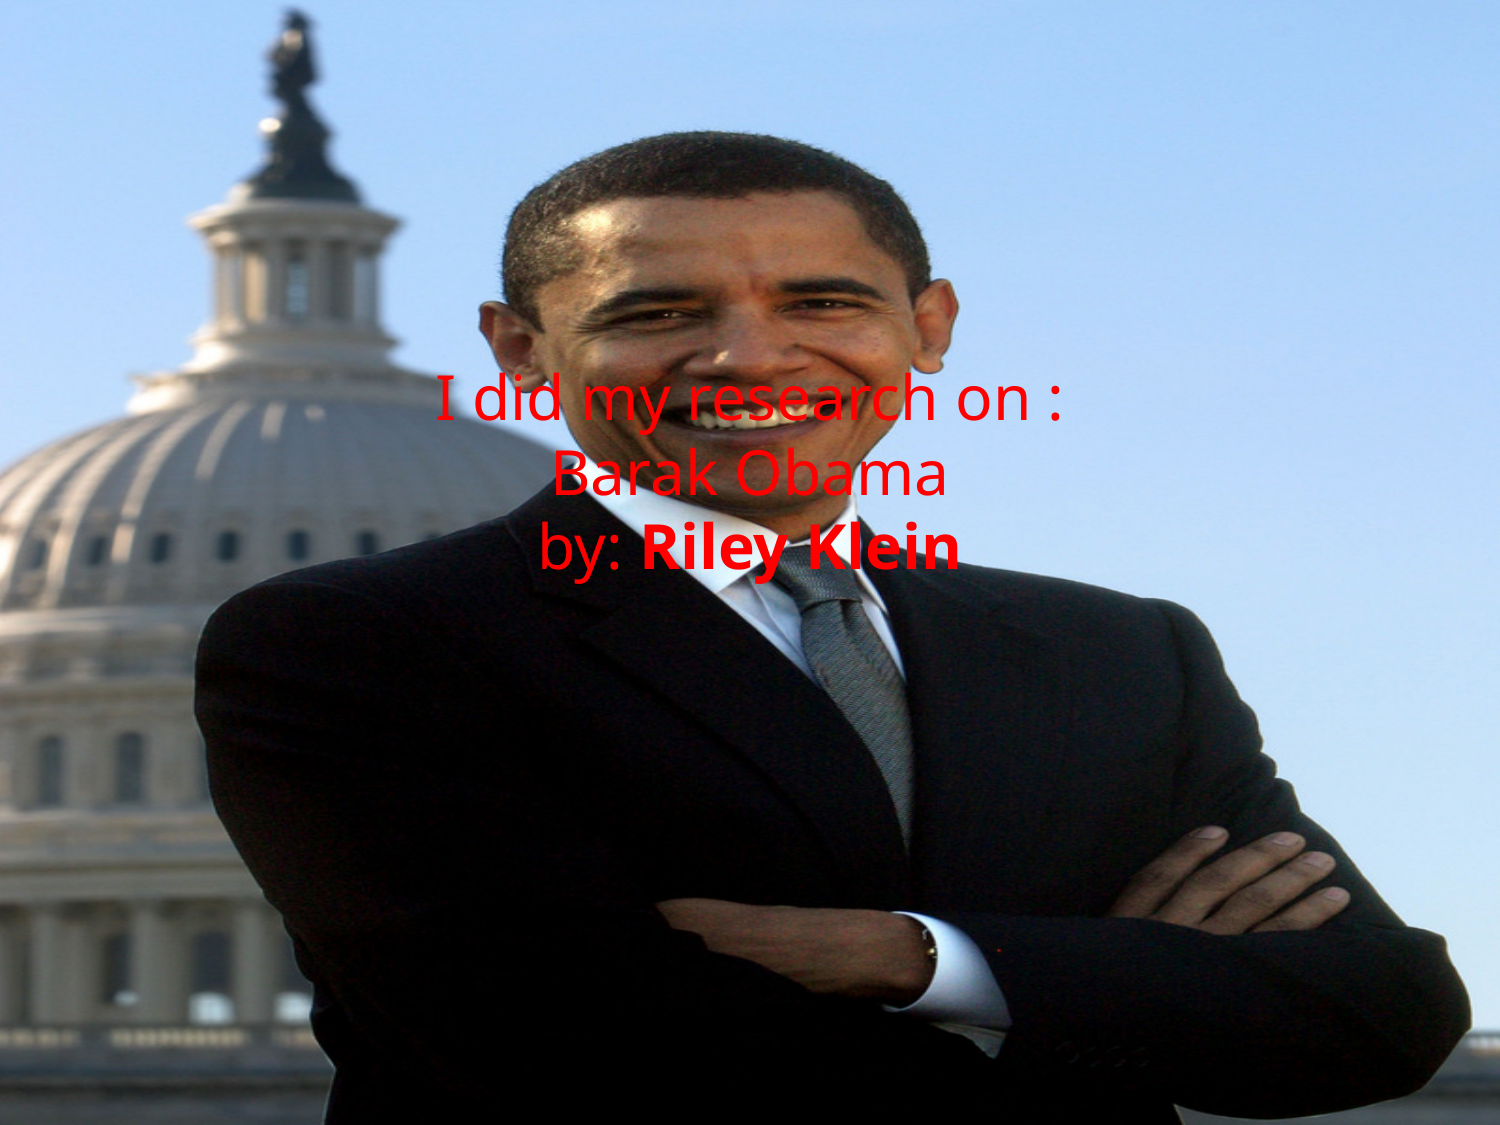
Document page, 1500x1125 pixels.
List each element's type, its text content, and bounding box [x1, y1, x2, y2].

title I did my research on : Barak Obama by: Riley Klein [112, 349, 1388, 591]
picture [0, 0, 1500, 1125]
